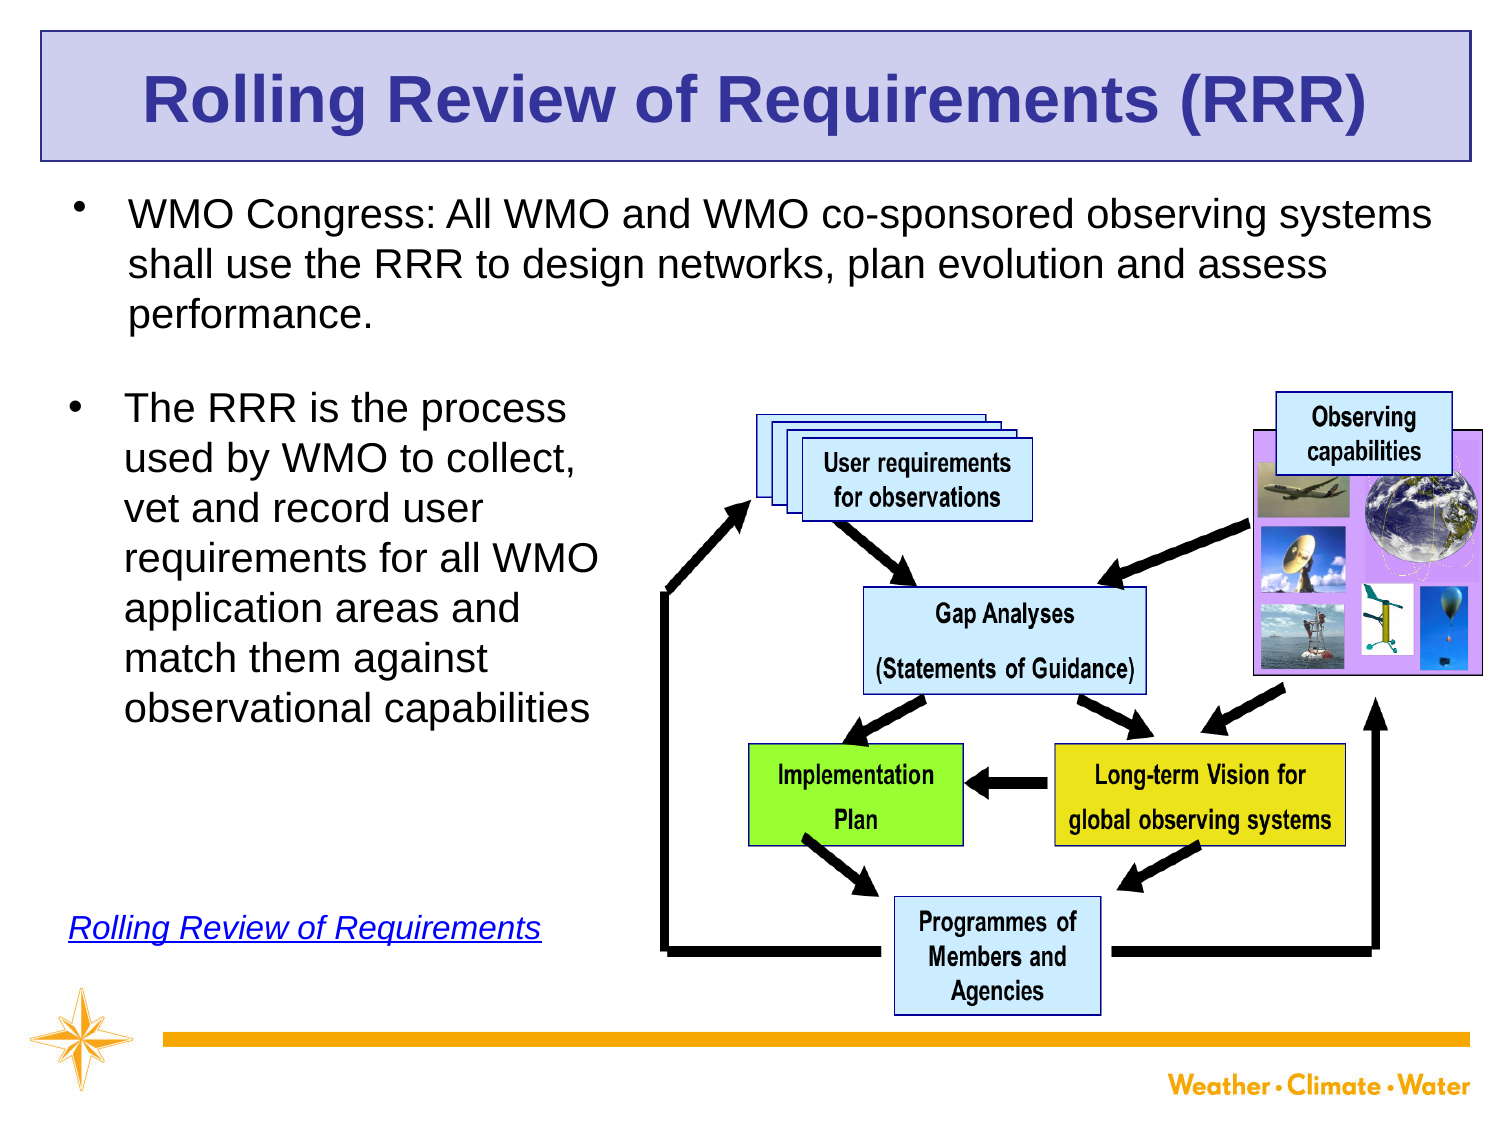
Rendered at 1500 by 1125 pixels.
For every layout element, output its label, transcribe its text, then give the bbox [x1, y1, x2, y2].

text_box Rolling Review of Requirements (RRR) [41, 30, 1471, 161]
picture [0, 0, 1500, 1125]
subtitle WMO Congress: All WMO and WMO co-sponsored observing systems shall use the RRR to design networks, plan evolution and assess performance. [71, 186, 1449, 427]
text_box The RRR is the process used by WMO to collect, vet and record user requirements for all WMO application areas and match them against observational capabilities Rolling Review of Requirements [53, 373, 632, 903]
